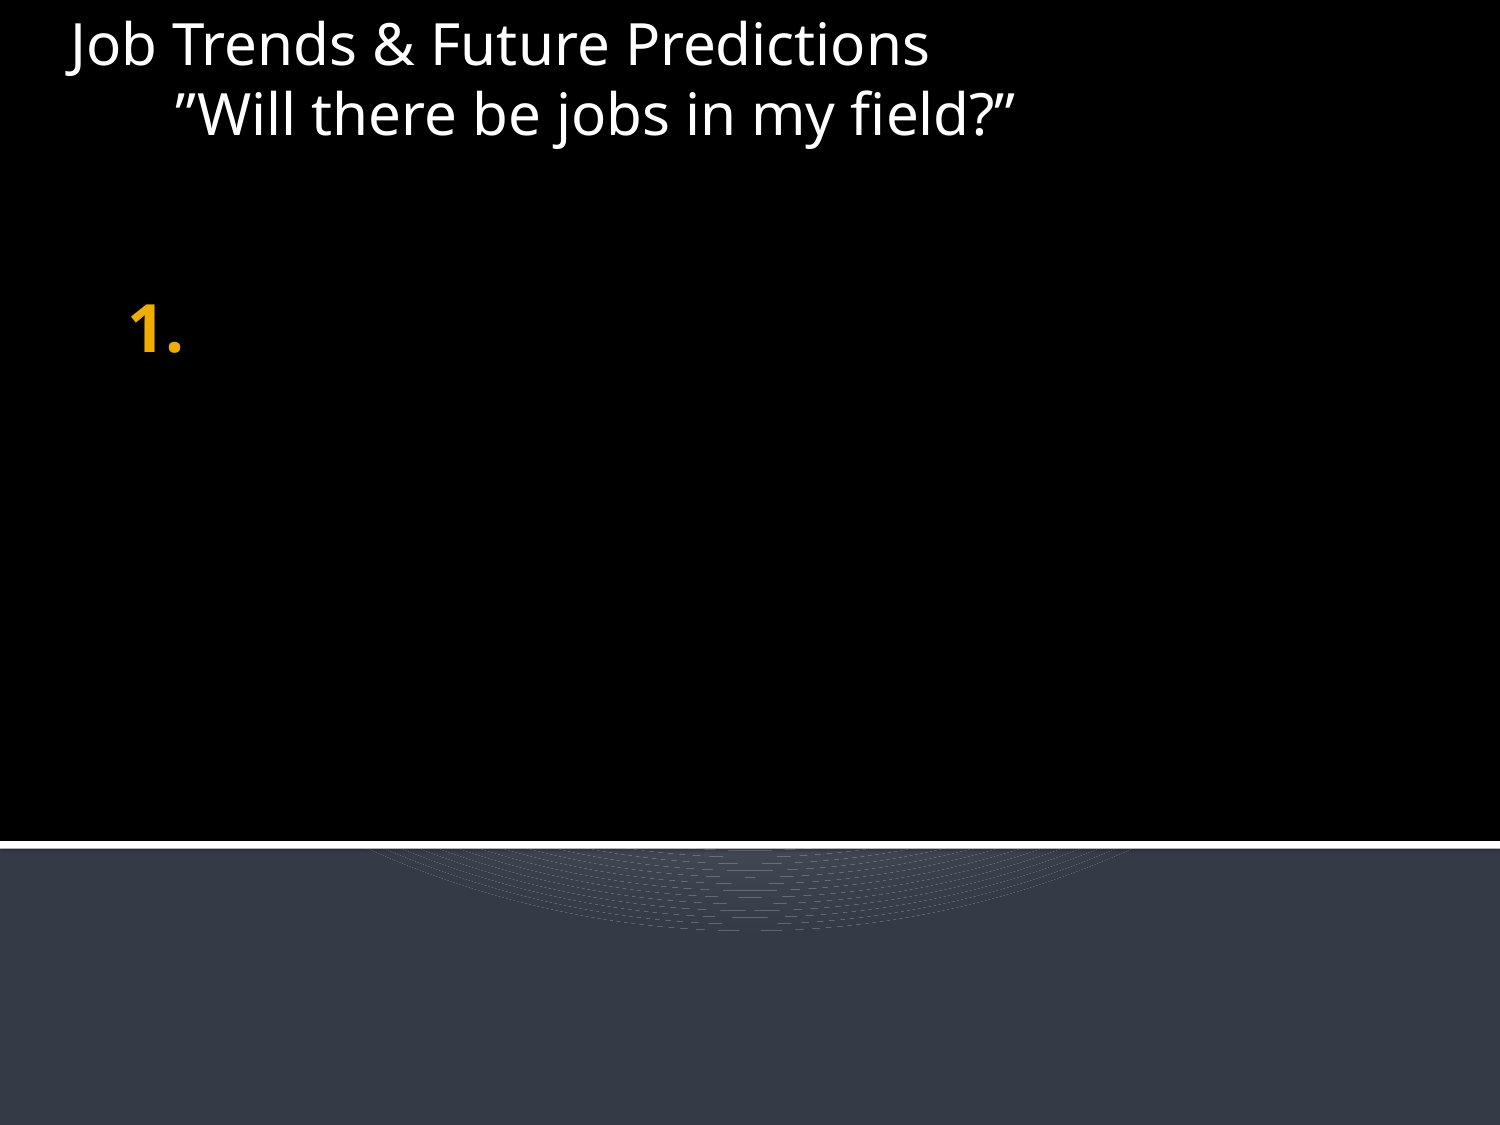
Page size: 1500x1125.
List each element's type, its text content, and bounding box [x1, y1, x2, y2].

subtitle Job Trends & Future Predictions ”Will there be jobs in my field?” [50, 3, 1376, 147]
title 1. [112, 205, 1438, 1125]
